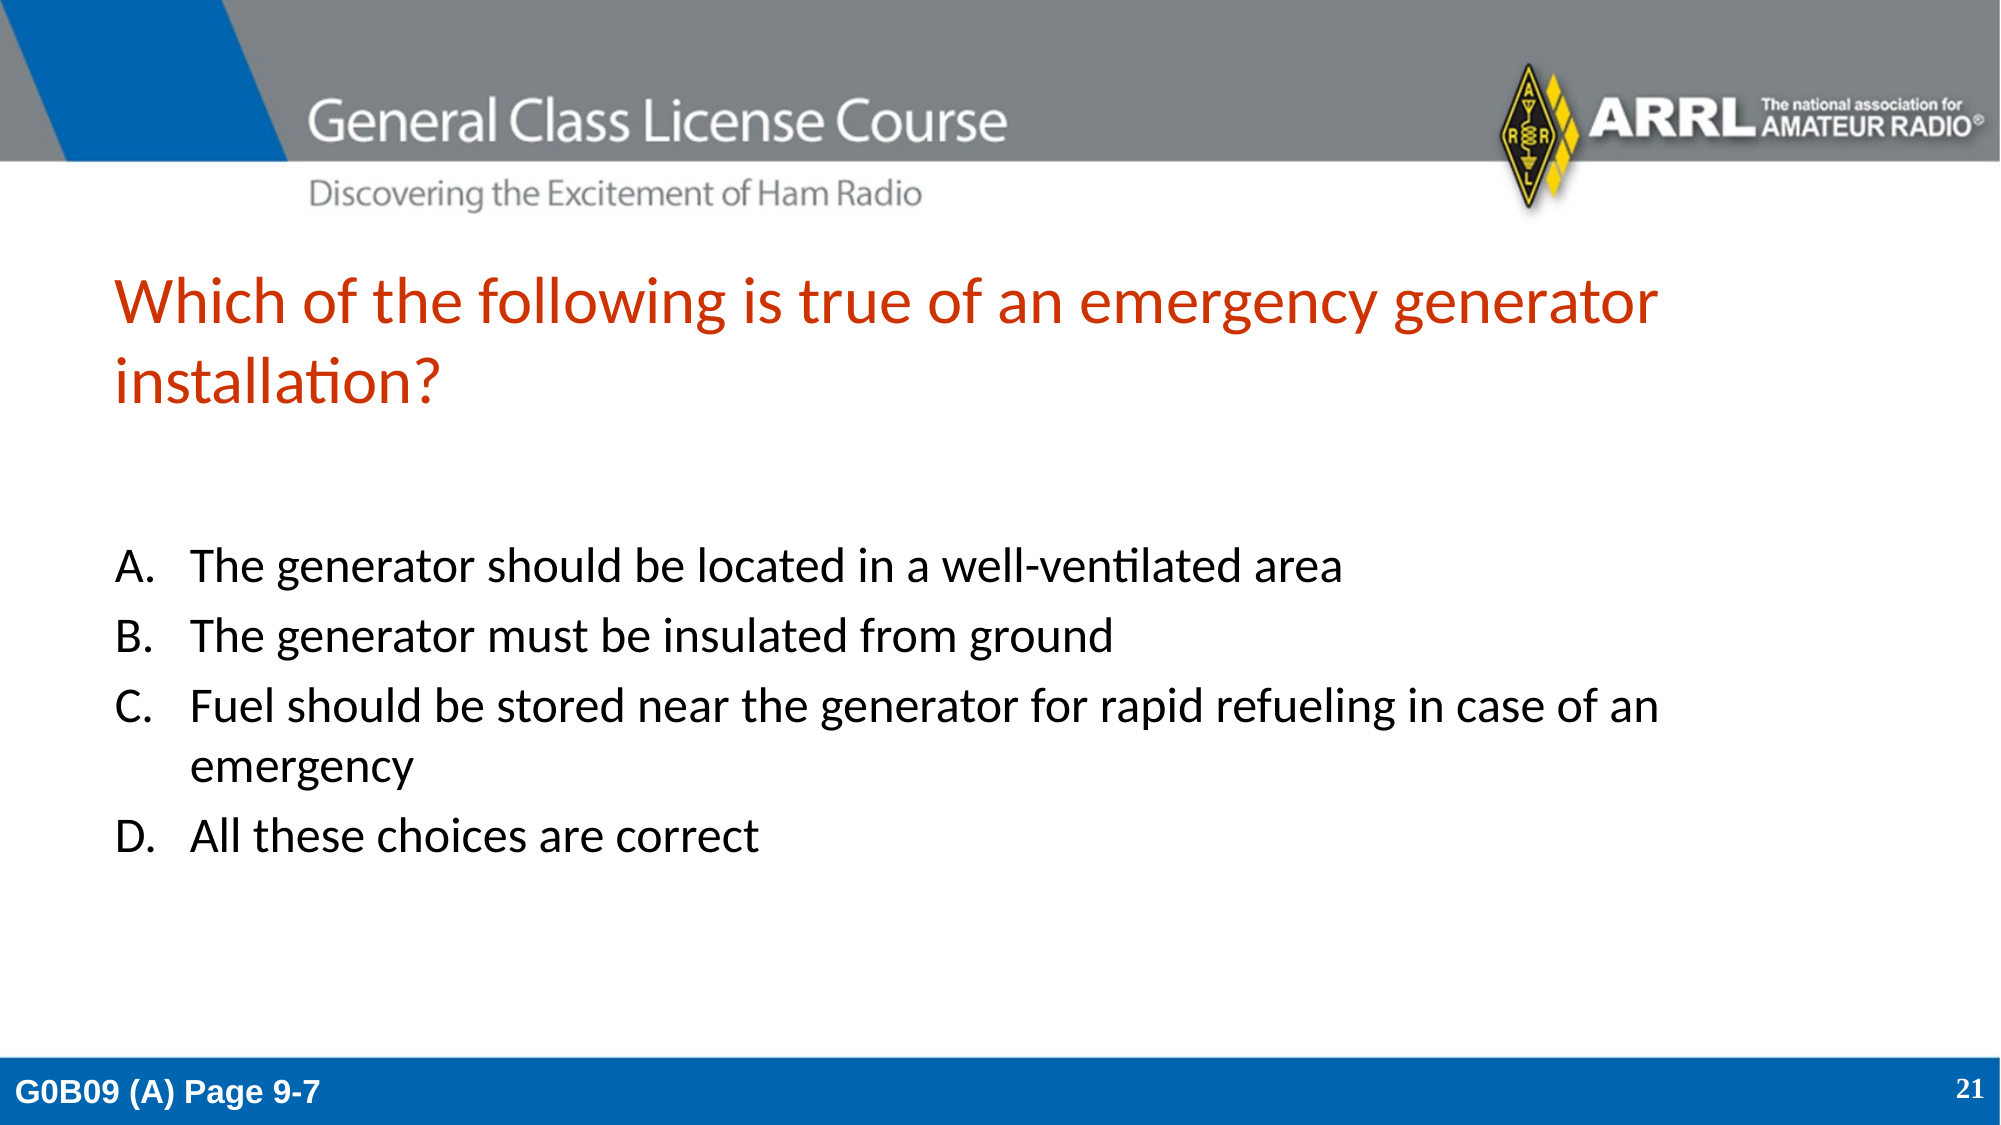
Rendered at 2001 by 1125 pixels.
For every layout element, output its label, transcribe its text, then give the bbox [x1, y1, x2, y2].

text_box 21 [1875, 1062, 2000, 1113]
text_box G0B09 (A) Page 9-7 [0, 1062, 1313, 1118]
title Which of the following is true of an emergency generator installation? [99, 249, 1900, 468]
picture [0, 0, 2001, 1125]
list The generator should be located in a well-ventilated area The generator must be insulated from ground Fuel should be stored near the generator for rapid refueling in case of an emergency All these choices are correct [99, 525, 1900, 1005]
